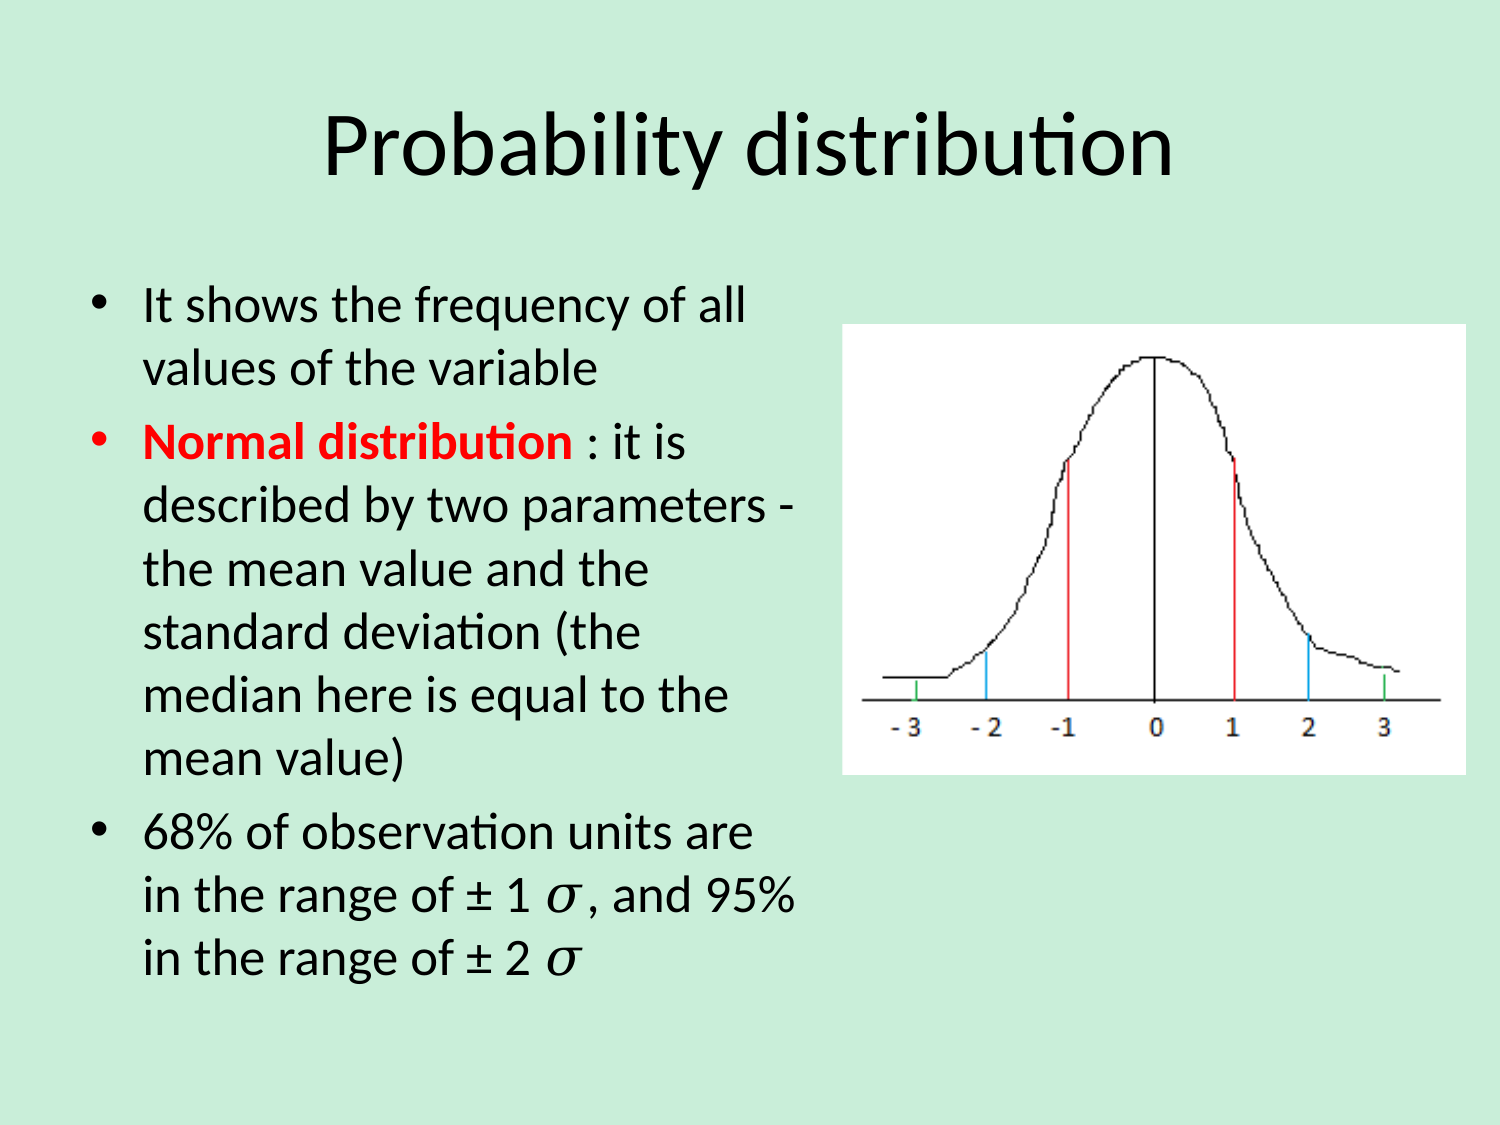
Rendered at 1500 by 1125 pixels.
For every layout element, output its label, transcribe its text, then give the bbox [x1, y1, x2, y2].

list It shows the frequency of all values of the variable Normal distribution : it is described by two parameters - the mean value and the standard deviation (the median here is equal to the mean value) 68% of observation units are in the range of ± 1 𝜎, and 95% in the range of ± 2 𝜎 [75, 262, 813, 1005]
title Probability distribution [75, 45, 1425, 233]
picture [842, 324, 1467, 776]
